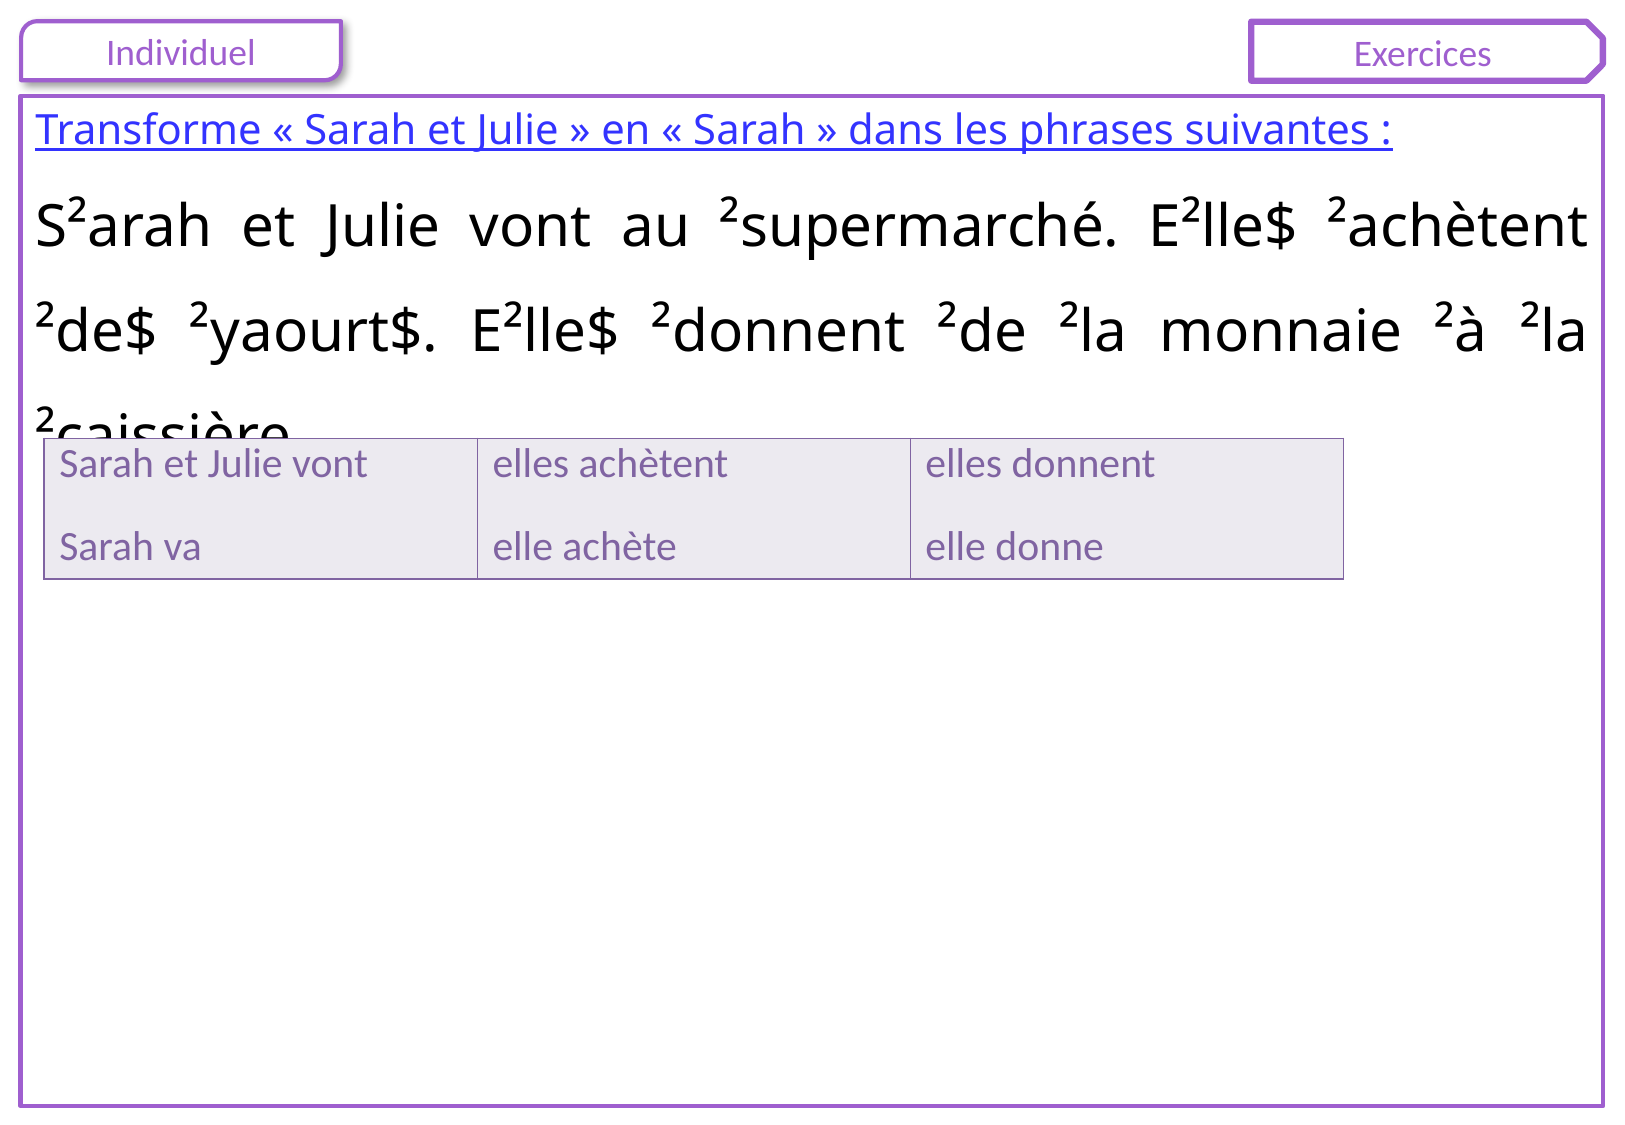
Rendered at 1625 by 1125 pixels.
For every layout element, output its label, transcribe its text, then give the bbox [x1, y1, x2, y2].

table_header elles achètent elle achète [478, 439, 910, 578]
table_header Sarah et Julie vont Sarah va [45, 439, 477, 578]
list Transforme « Sarah et Julie » en « Sarah » dans les phrases suivantes : S²arah et Julie vont au ²supermarché. E²lle$ ²achètent ²de$ ²yaourt$. E²lle$ ²donnent ²de ²la monnaie ²à ²la ²caissière. [18, 94, 1605, 1108]
table_header elles donnent elle donne [911, 439, 1343, 578]
